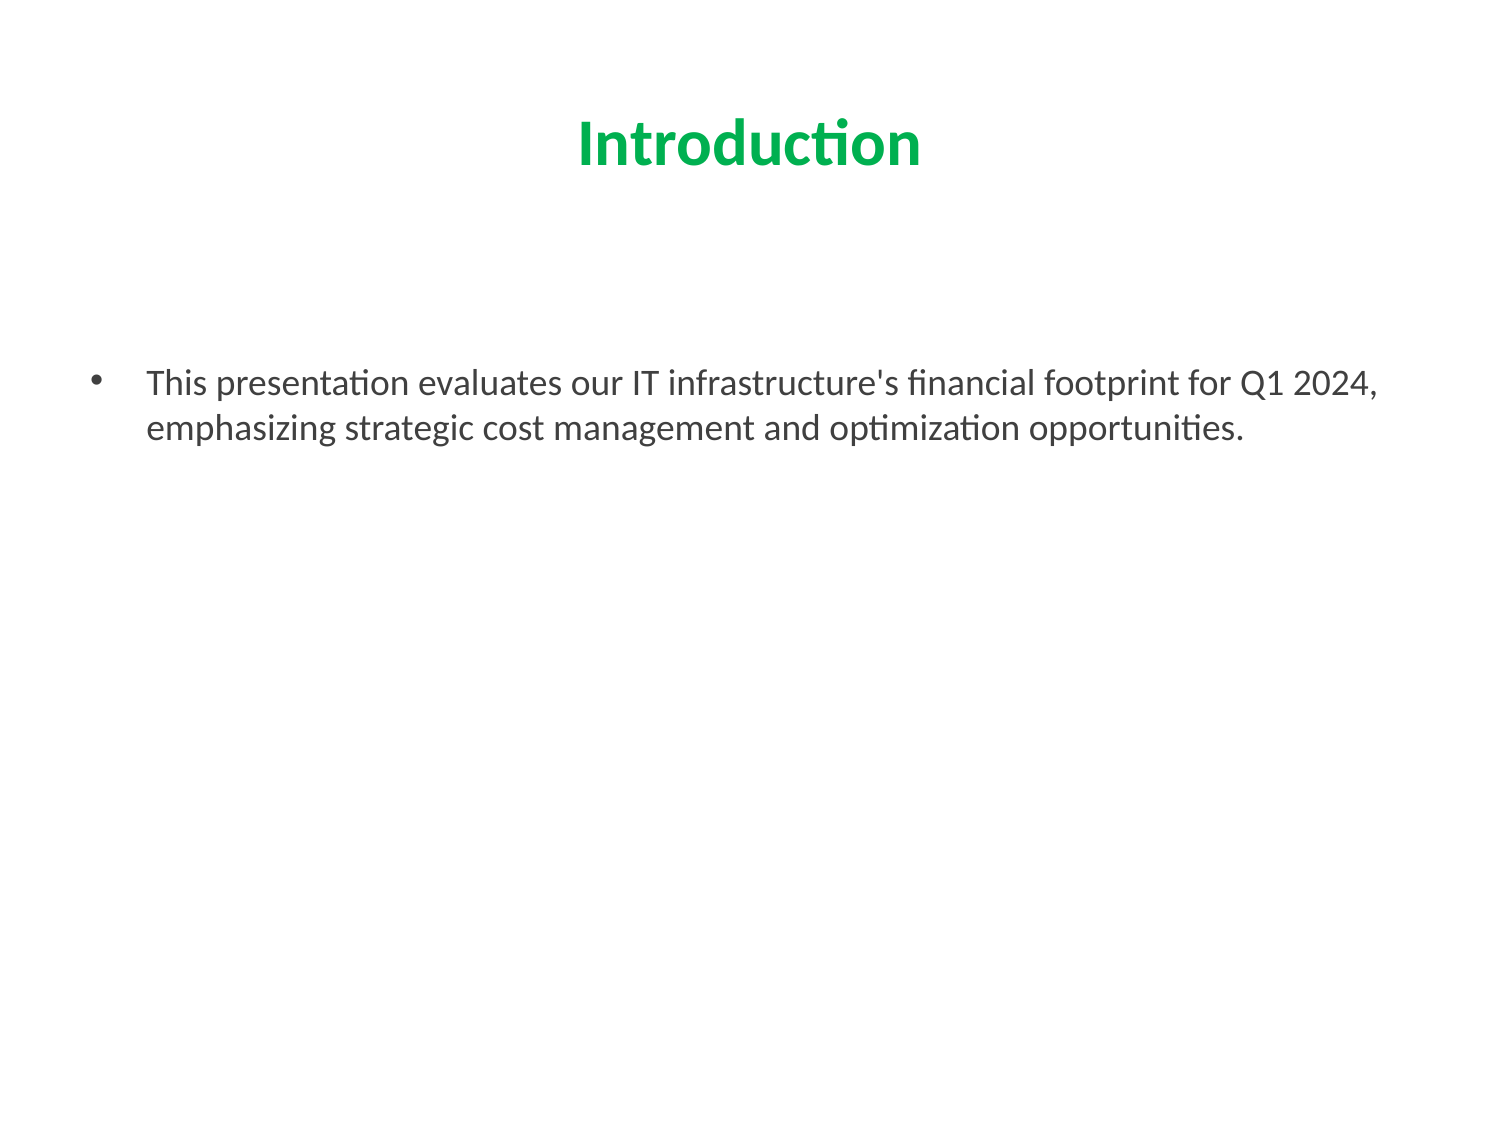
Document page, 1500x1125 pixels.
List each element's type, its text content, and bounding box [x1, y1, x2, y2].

list This presentation evaluates our IT infrastructure's financial footprint for Q1 2024, emphasizing strategic cost management and optimization opportunities. [75, 262, 1425, 1005]
title Introduction [75, 45, 1425, 233]
